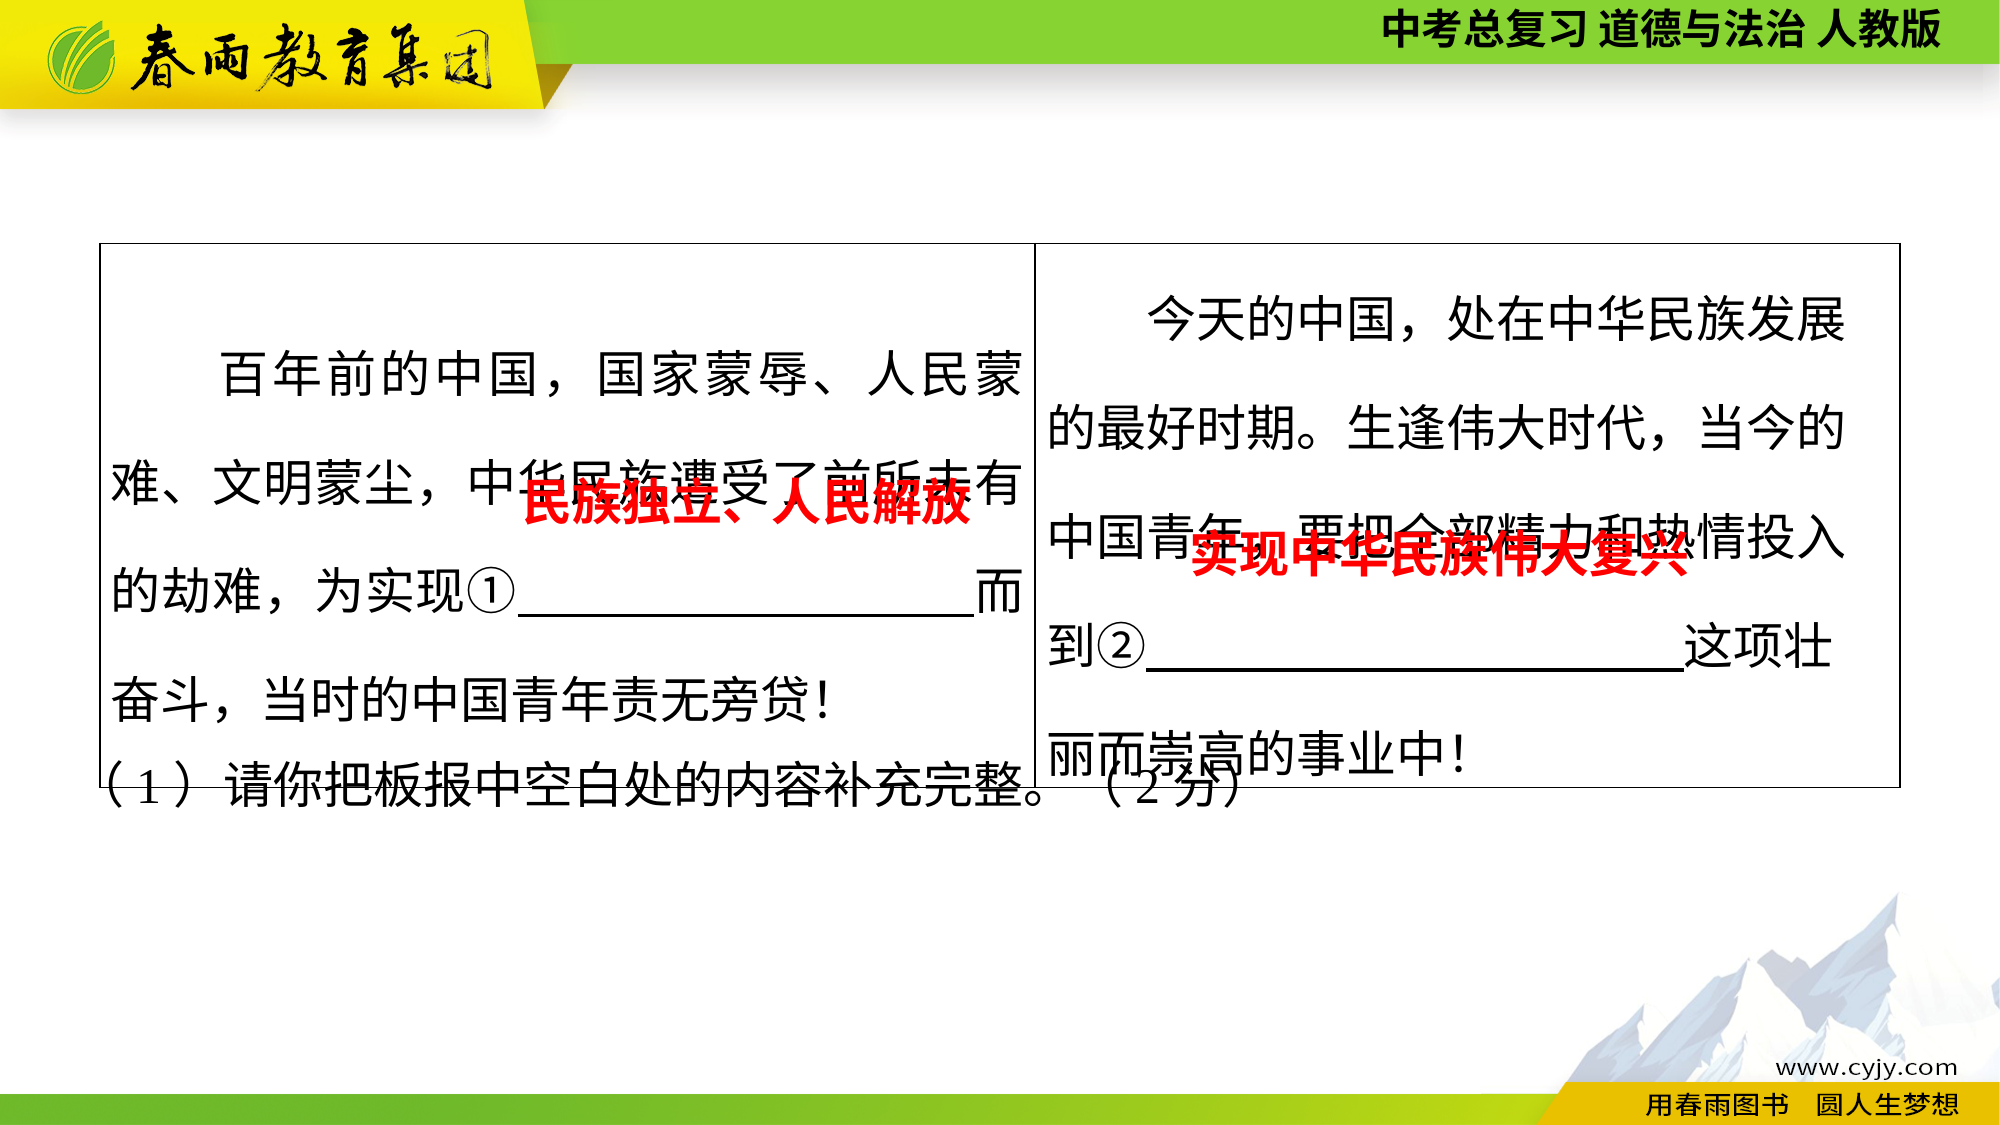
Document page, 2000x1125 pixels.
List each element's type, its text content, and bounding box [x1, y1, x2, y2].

text_box 民族独立、人民解放 [507, 462, 987, 538]
text_box 实现中华民族伟大复兴 [1174, 515, 1705, 590]
list （1）请你把板报中空白处的内容补充完整。（2分） [59, 716, 1944, 811]
table_header 今天的中国，处在中华民族发展的最好时期。生逢伟大时代，当今的中国青年，要把全部精力和热情投入到② 这项壮 丽而崇高的事业中！ [1036, 244, 1899, 716]
table_header 百年前的中国，国家蒙辱、人民蒙难、文明蒙尘，中华民族遭受了前所未有的劫难，为实现① 而奋斗，当时的中国青年责无旁贷！ [101, 244, 1034, 716]
picture [0, 0, 2000, 1125]
